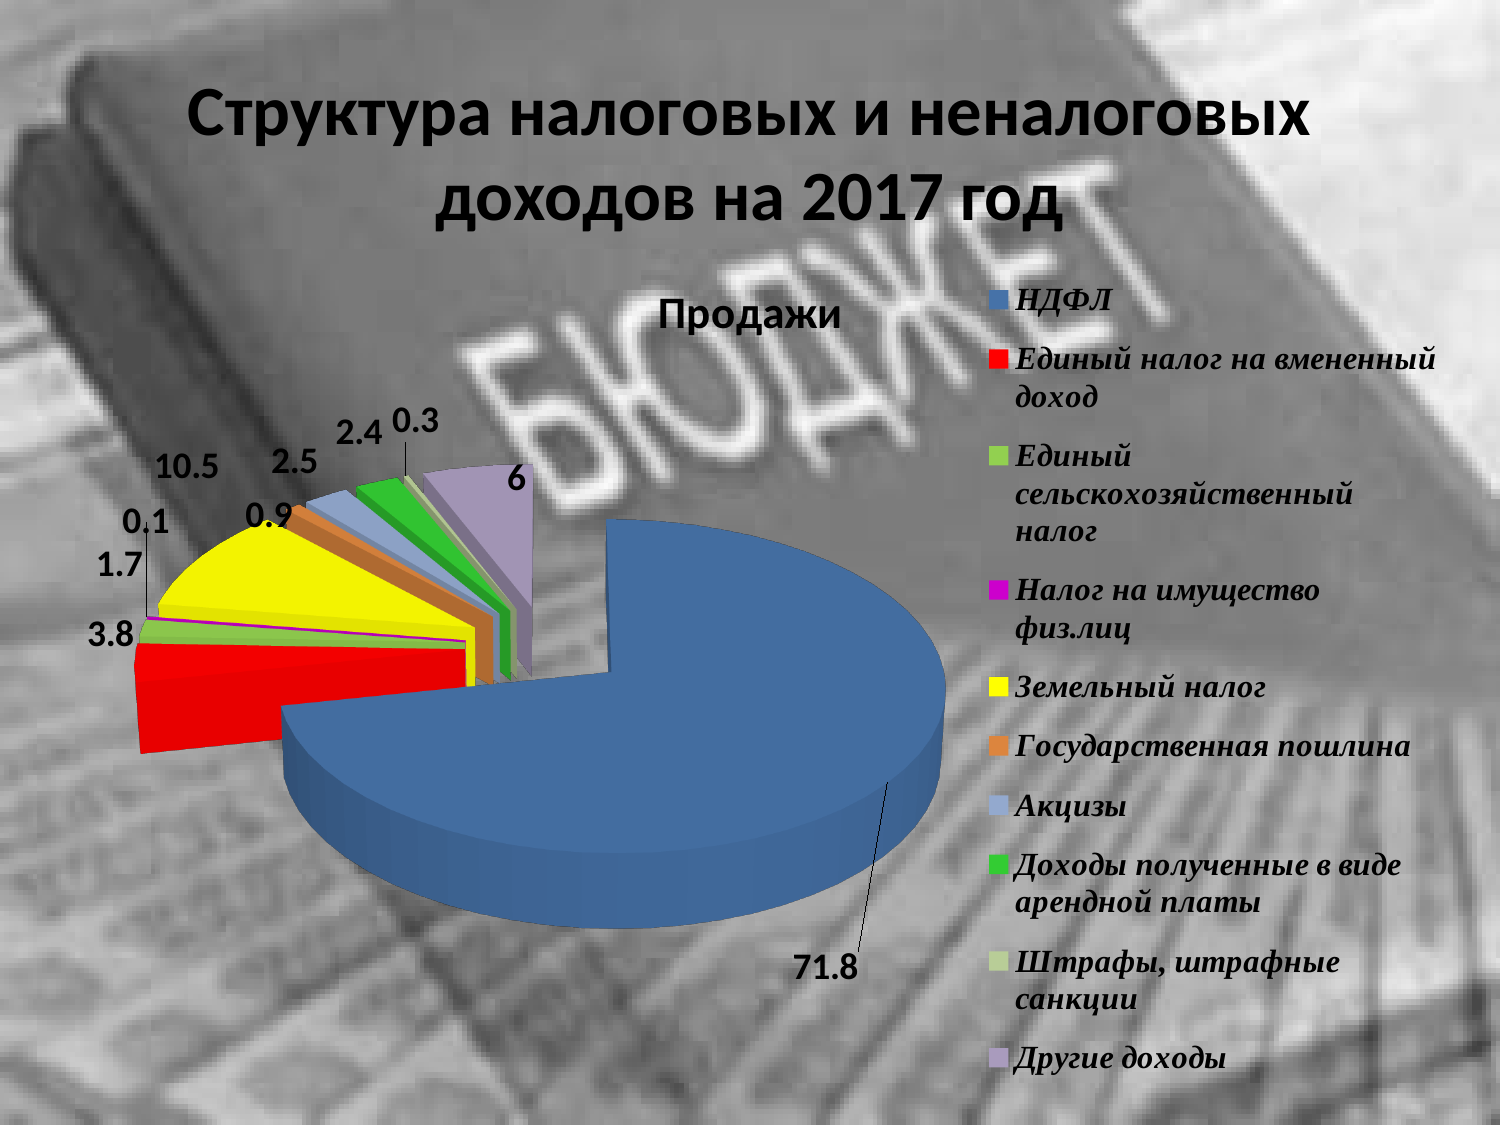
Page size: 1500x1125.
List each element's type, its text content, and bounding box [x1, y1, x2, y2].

title Структура налоговых и неналоговых доходов на 2017 год [75, 56, 1425, 244]
text_box [0, 0, 1500, 1125]
chart [41, 255, 1459, 1099]
